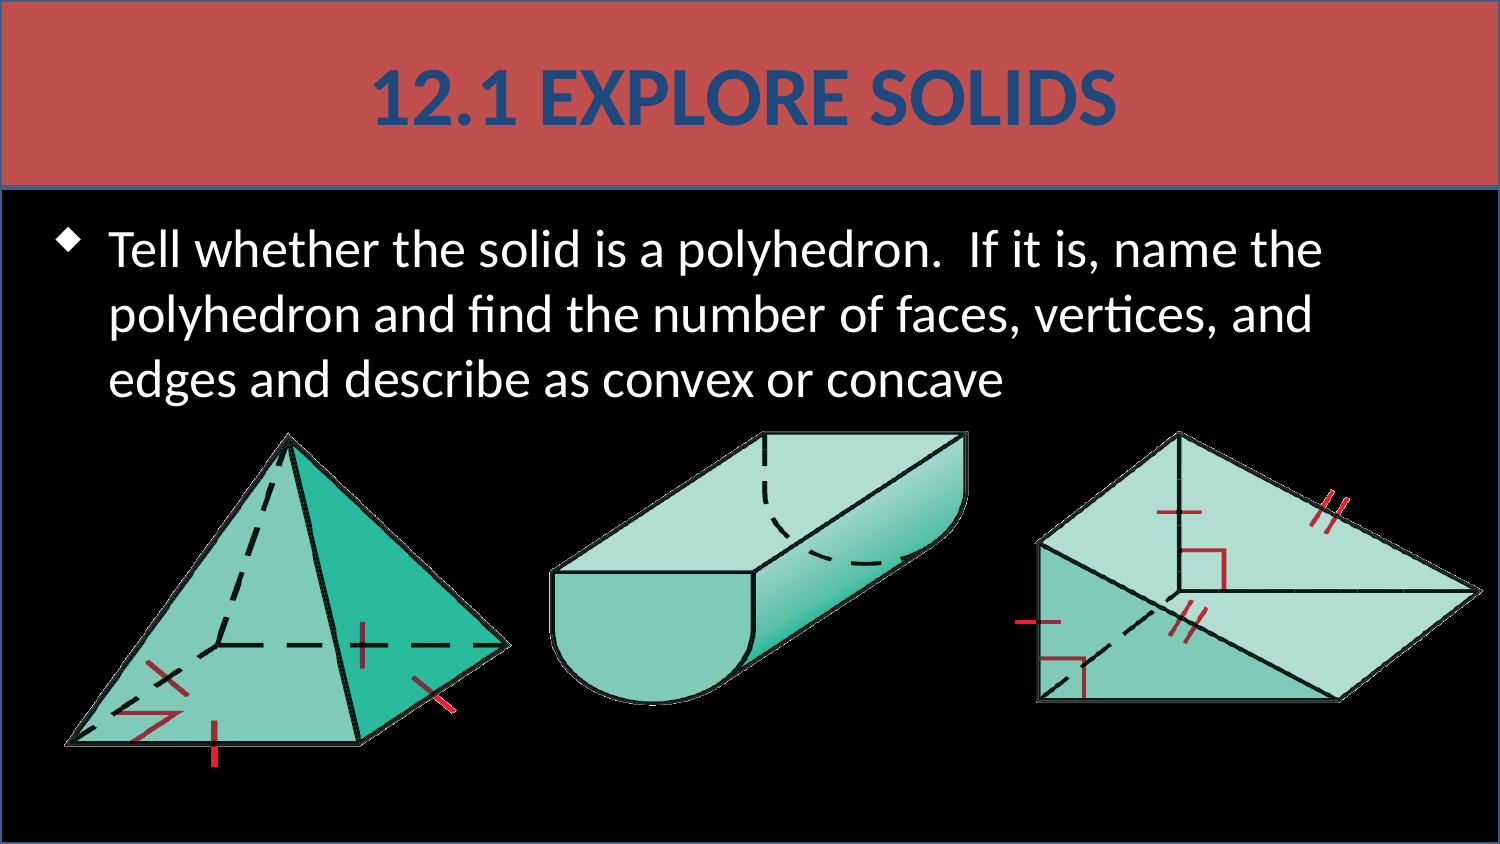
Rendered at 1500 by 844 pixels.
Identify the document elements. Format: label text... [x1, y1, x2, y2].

list Tell whether the solid is a polyhedron. If it is, name the polyhedron and find the number of faces, vertices, and edges and describe as convex or concave [37, 206, 1450, 754]
title 12.1 Explore Solids [37, 33, 1450, 150]
picture [536, 421, 984, 718]
picture [1002, 421, 1494, 718]
picture [49, 421, 528, 780]
